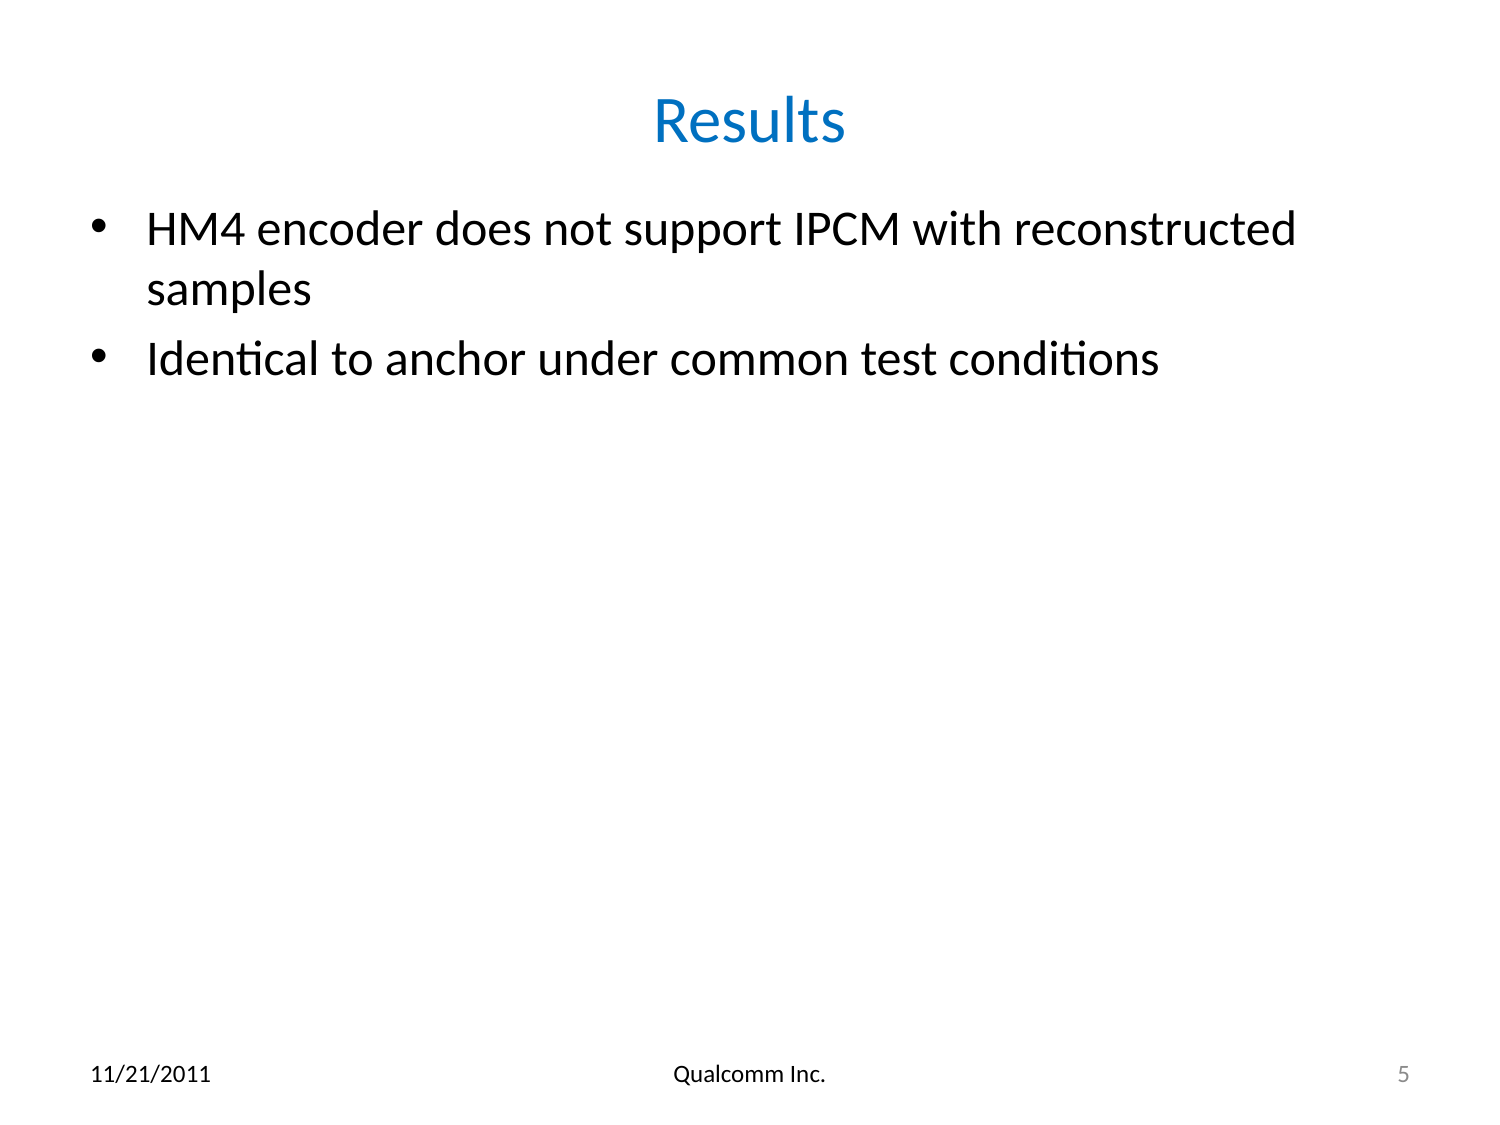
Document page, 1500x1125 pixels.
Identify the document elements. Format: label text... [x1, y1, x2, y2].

slide_number 5 [1074, 1042, 1425, 1103]
footer Qualcomm Inc. [512, 1042, 988, 1103]
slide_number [75, 1042, 425, 1103]
title Results [75, 45, 1425, 187]
list HM4 encoder does not support IPCM with reconstructed samples Identical to anchor under common test conditions [75, 187, 1425, 1005]
